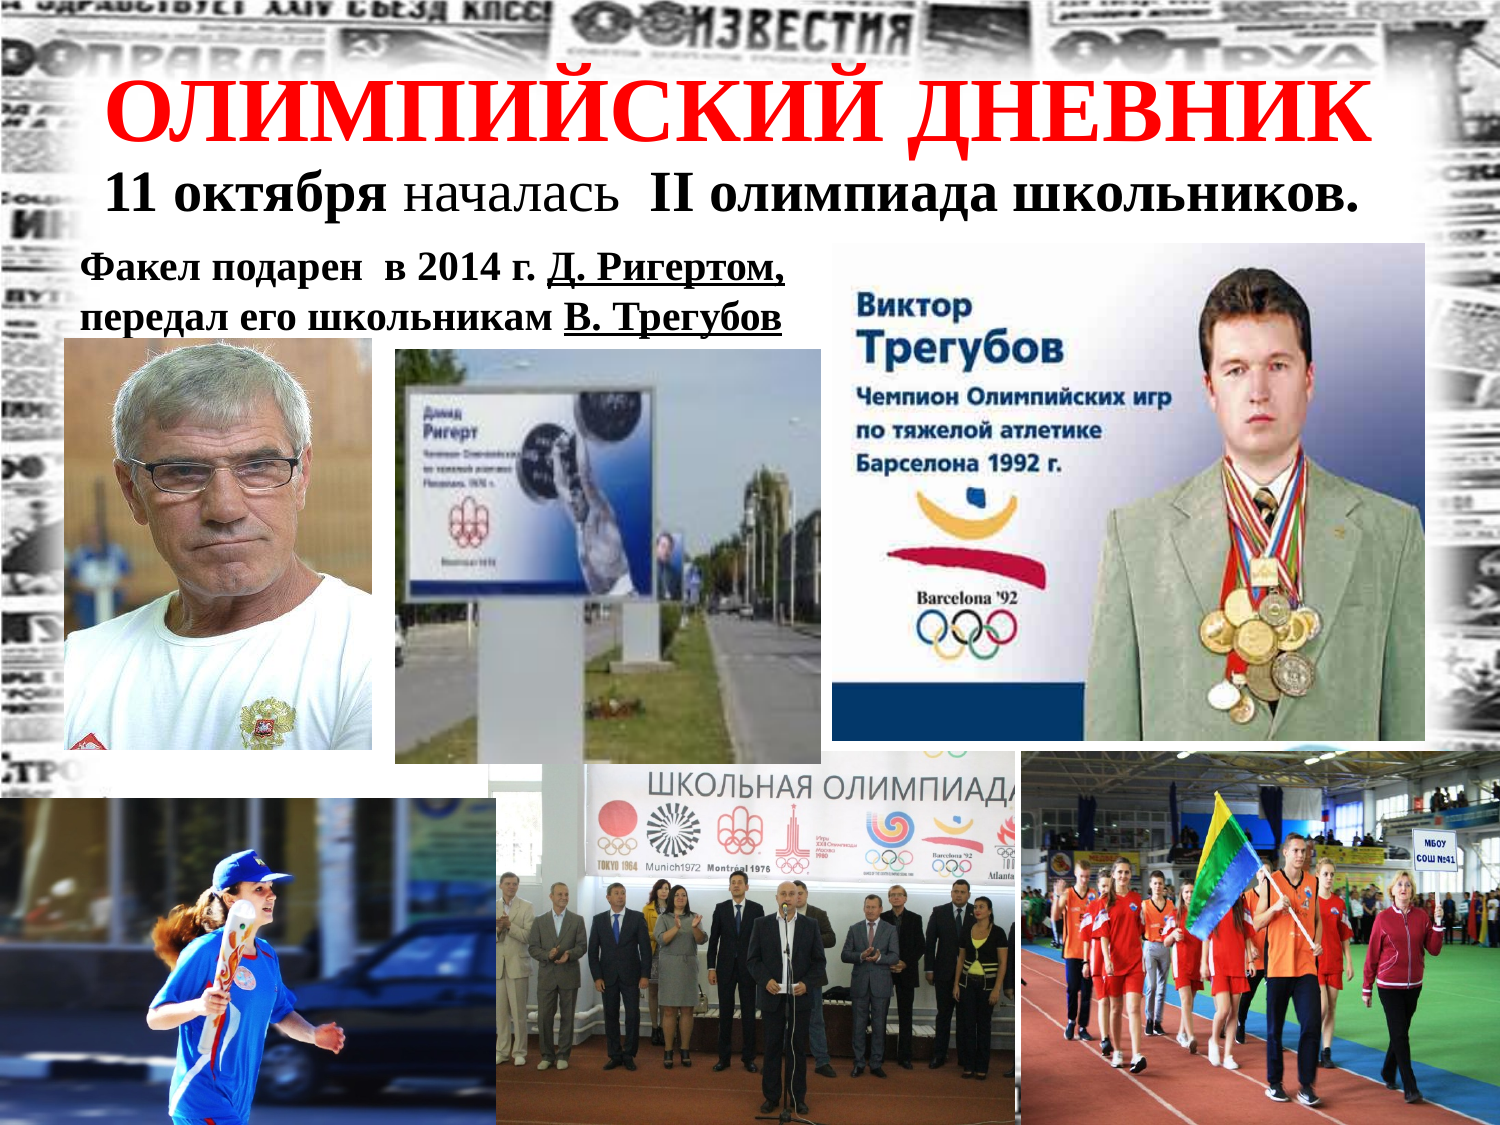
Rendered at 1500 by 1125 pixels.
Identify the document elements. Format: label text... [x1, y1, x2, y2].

table_cell Г 599 [1015, 760, 1021, 1125]
picture [0, 0, 1500, 1125]
